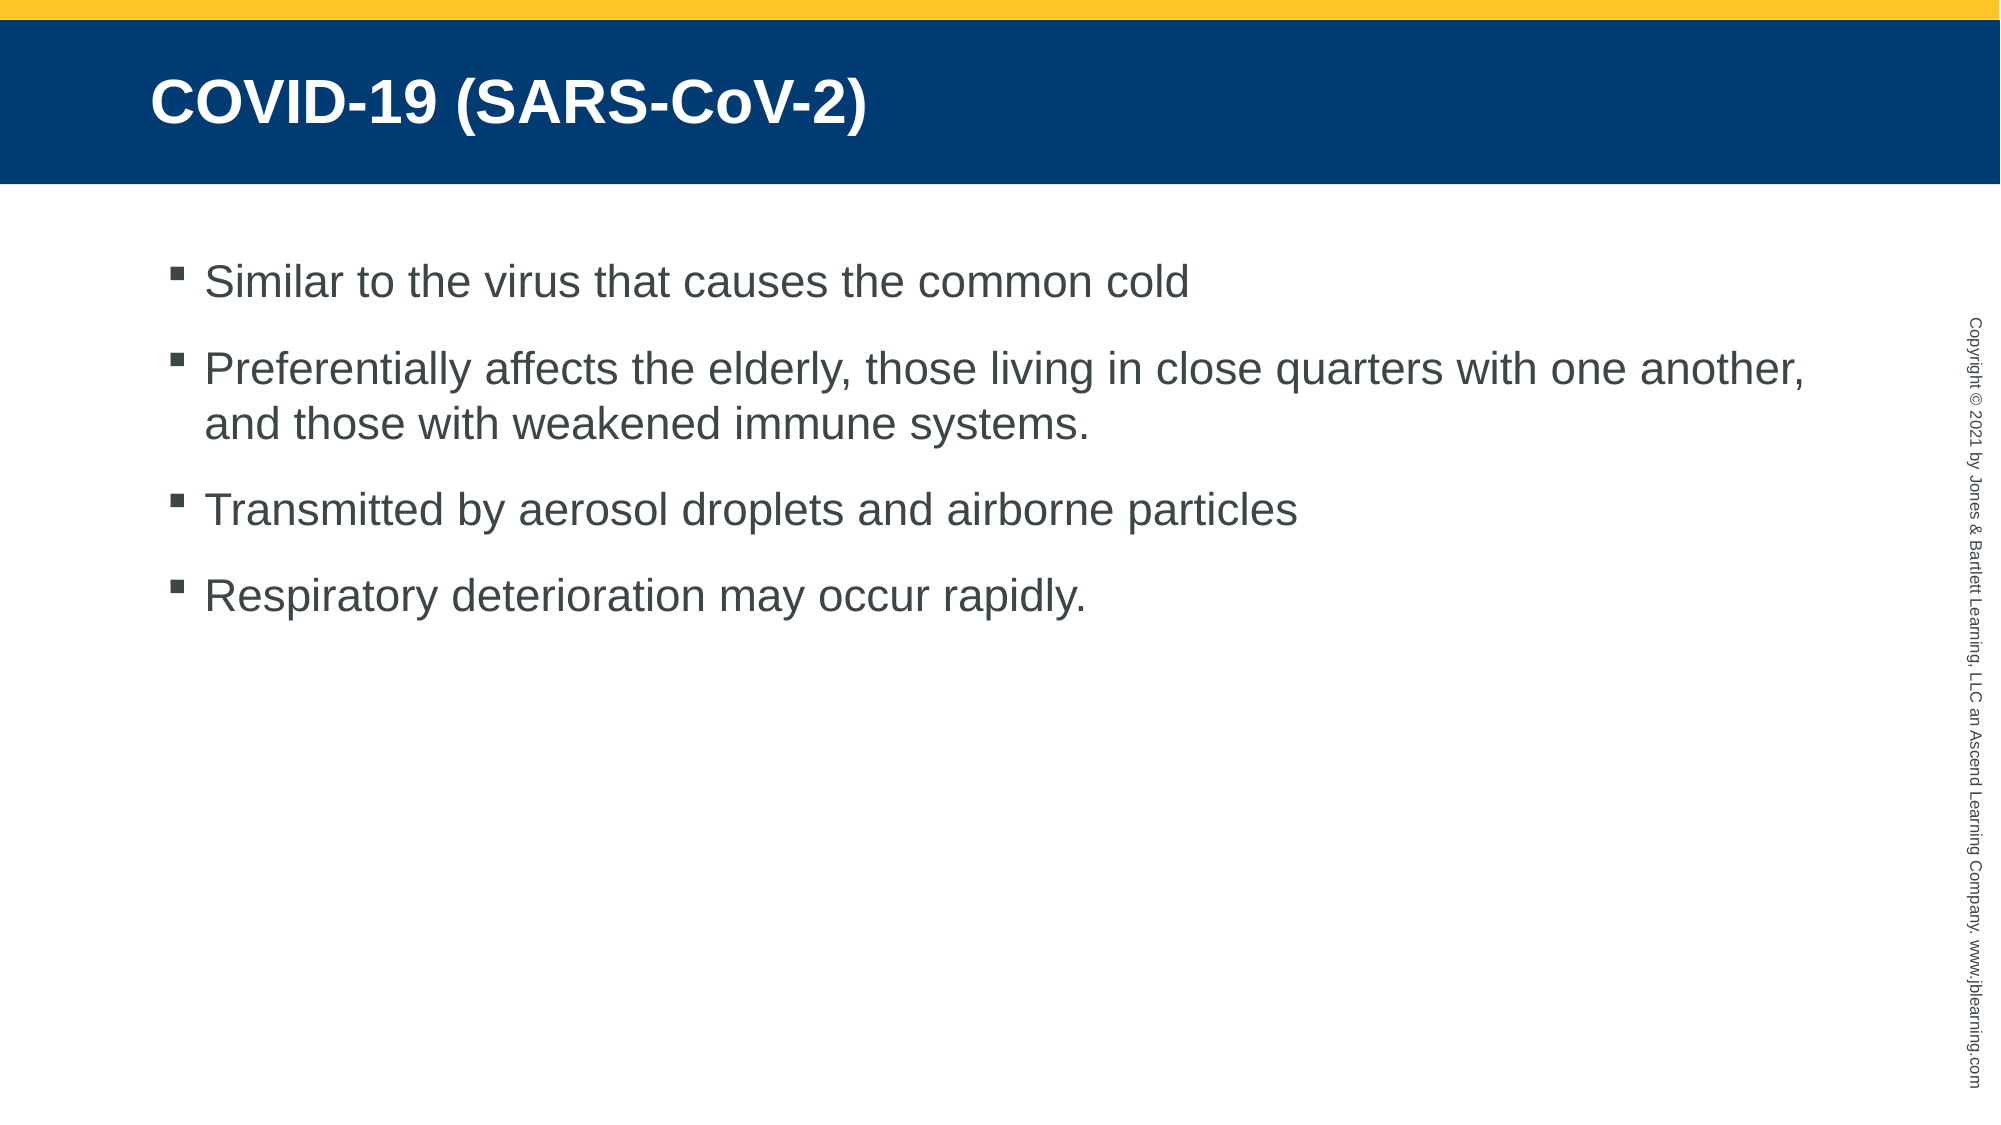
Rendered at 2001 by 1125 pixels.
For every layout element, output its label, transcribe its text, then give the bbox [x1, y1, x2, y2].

list Similar to the virus that causes the common cold Preferentially affects the elderly, those living in close quarters with one another, and those with weakened immune systems. Transmitted by aerosol droplets and airborne particles Respiratory deterioration may occur rapidly. [151, 244, 1840, 1016]
title COVID-19 (SARS-CoV-2) [0, 19, 2000, 185]
